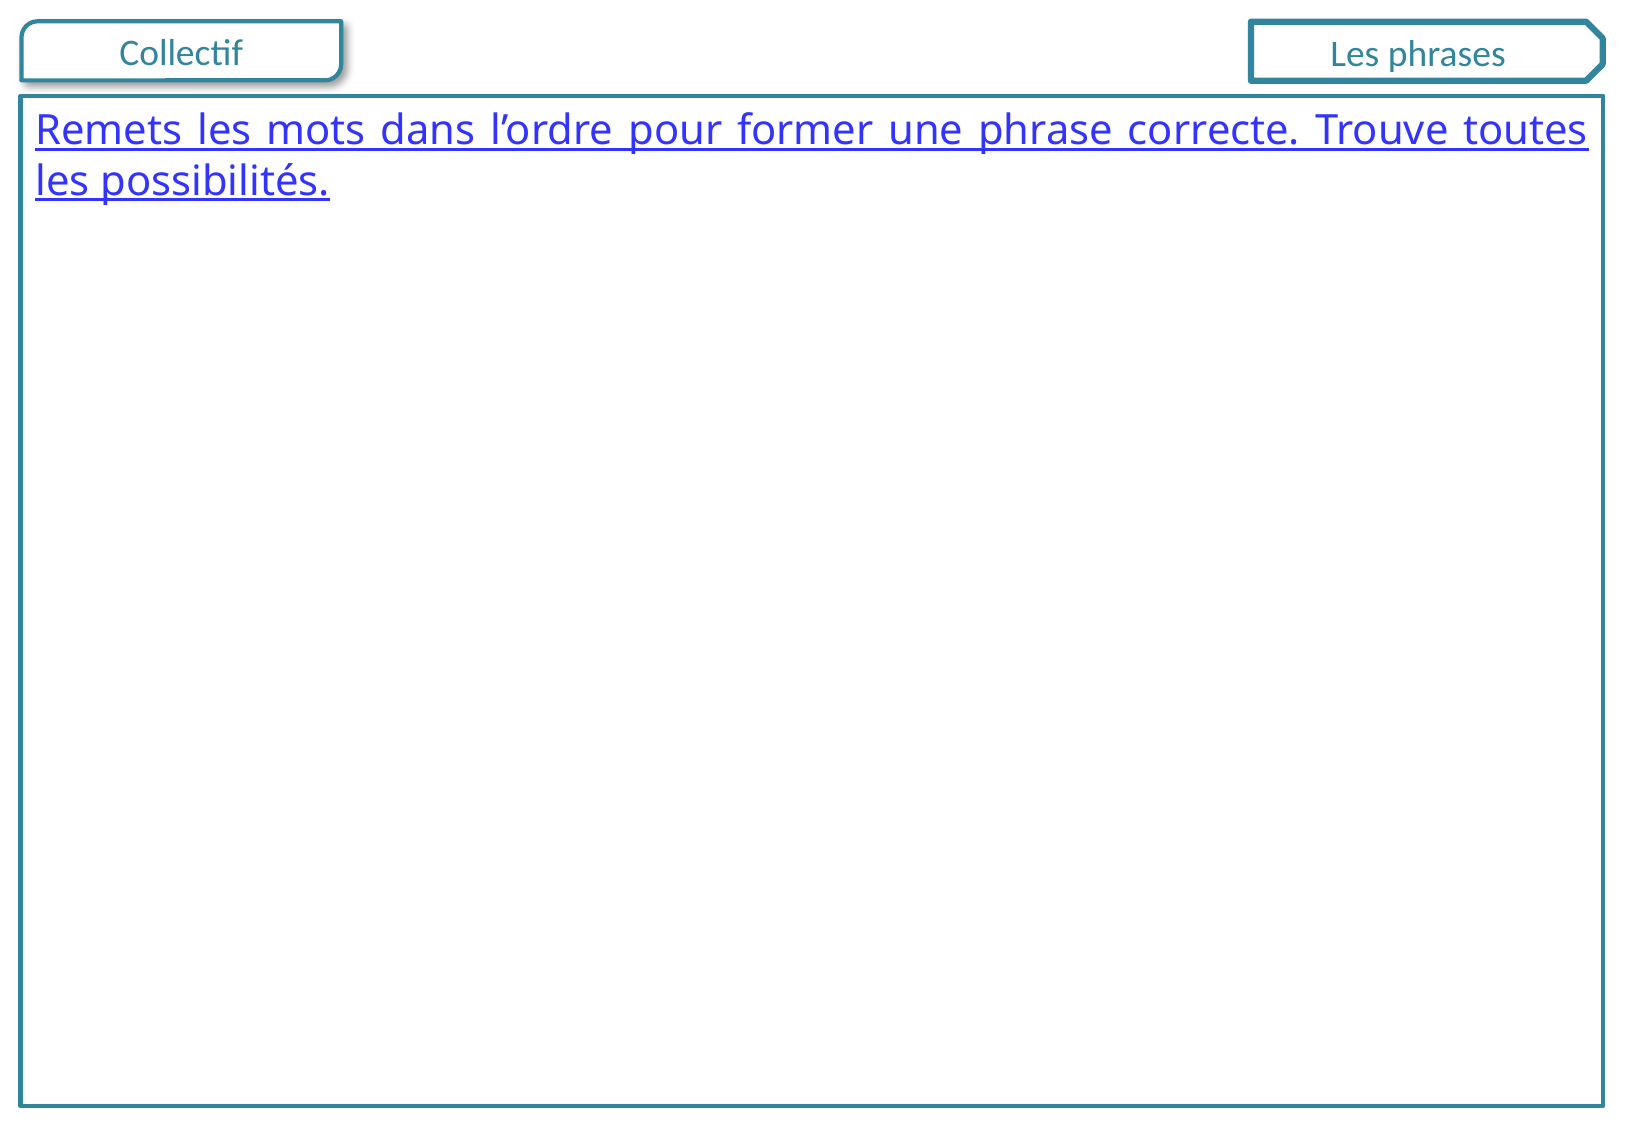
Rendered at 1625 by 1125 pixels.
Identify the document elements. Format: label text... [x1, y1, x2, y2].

list Les phrases [1251, 21, 1585, 81]
list Remets les mots dans l’ordre pour former une phrase correcte. Trouve toutes les possibilités. [18, 94, 1605, 1108]
